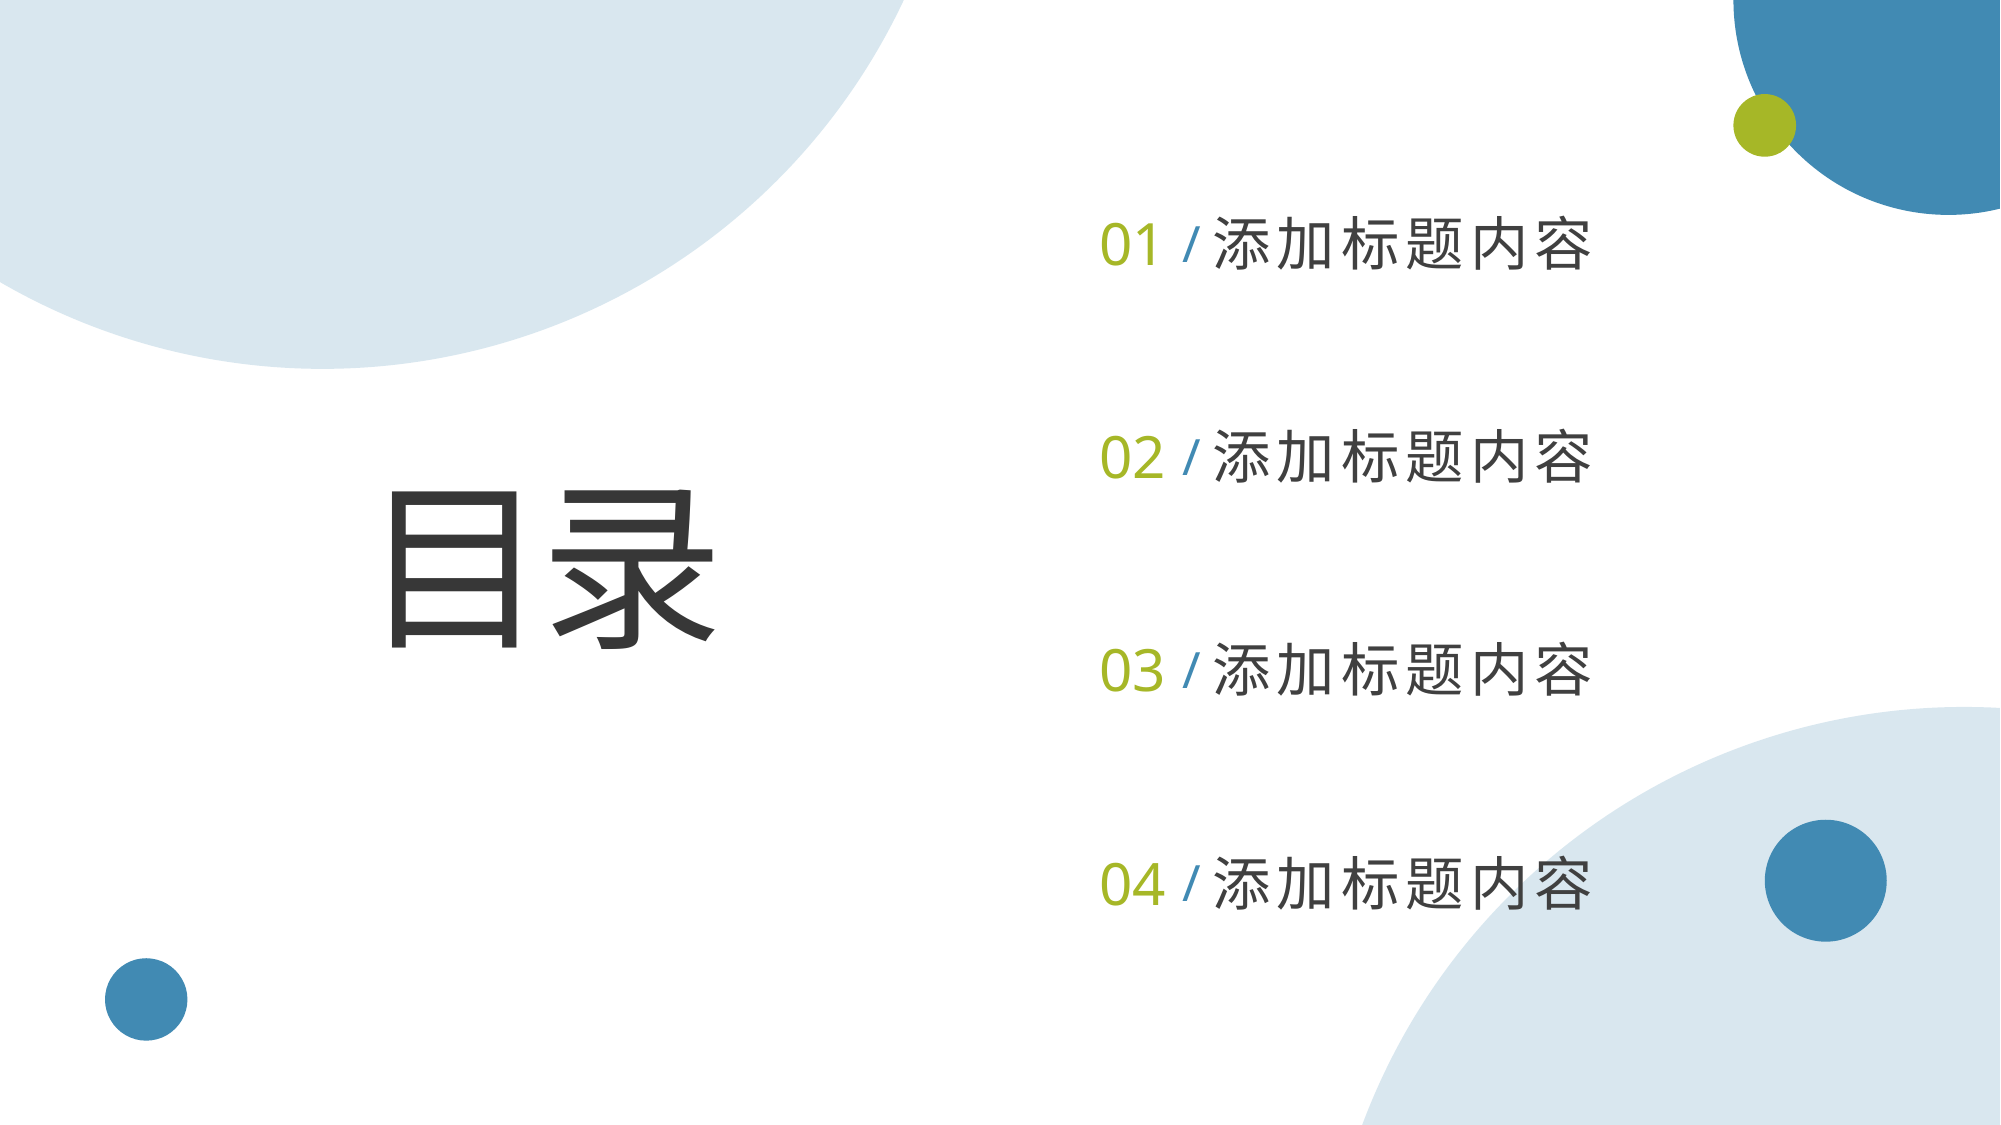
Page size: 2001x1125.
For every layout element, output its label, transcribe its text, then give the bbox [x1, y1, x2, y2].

text_box / [1167, 631, 1217, 706]
text_box / [1167, 204, 1217, 280]
text_box [1732, 0, 2000, 216]
text_box [0, 0, 905, 370]
text_box 04 [1084, 839, 1181, 925]
text_box 添加标题内容 [1197, 839, 1609, 925]
text_box 添加标题内容 [1197, 626, 1609, 711]
text_box 添加标题内容 [1197, 412, 1609, 498]
text_box 01 [1084, 199, 1181, 285]
text_box 02 [1084, 412, 1181, 498]
text_box [1732, 92, 1798, 158]
text_box [1763, 818, 1888, 943]
text_box 目录 [349, 443, 771, 679]
text_box / [1167, 844, 1217, 920]
text_box [103, 957, 189, 1042]
text_box 03 [1084, 626, 1181, 711]
text_box [1361, 705, 2000, 1125]
text_box / [1167, 417, 1217, 493]
text_box 添加标题内容 [1197, 199, 1609, 285]
